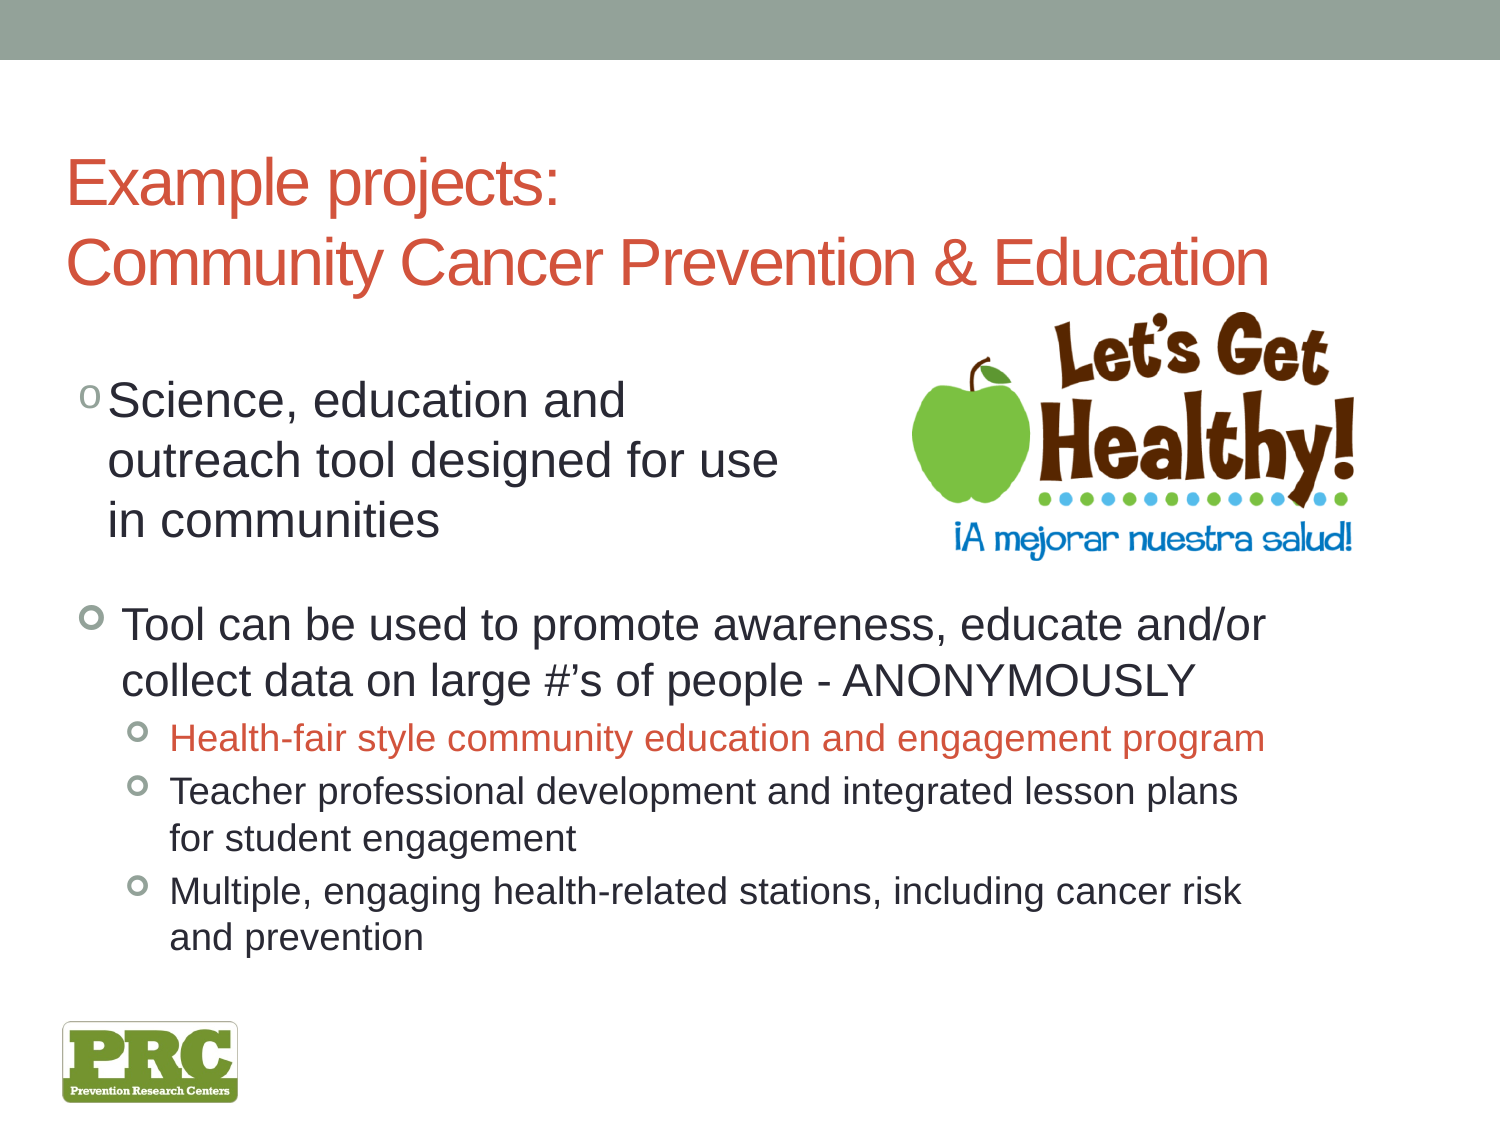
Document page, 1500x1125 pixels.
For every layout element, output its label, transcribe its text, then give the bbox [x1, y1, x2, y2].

title Example projects: Community Cancer Prevention & Education [50, 125, 1425, 313]
picture [912, 312, 1355, 562]
text_box Tool can be used to promote awareness, educate and/or collect data on large #’s of people - ANONYMOUSLY Health-fair style community education and engagement program Teacher professional development and integrated lesson plans for student engagement Multiple, engaging health-related stations, including cancer risk and prevention [50, 587, 1300, 1038]
list Science, education and outreach tool designed for use in communities [62, 359, 813, 560]
picture [62, 1038, 238, 1103]
